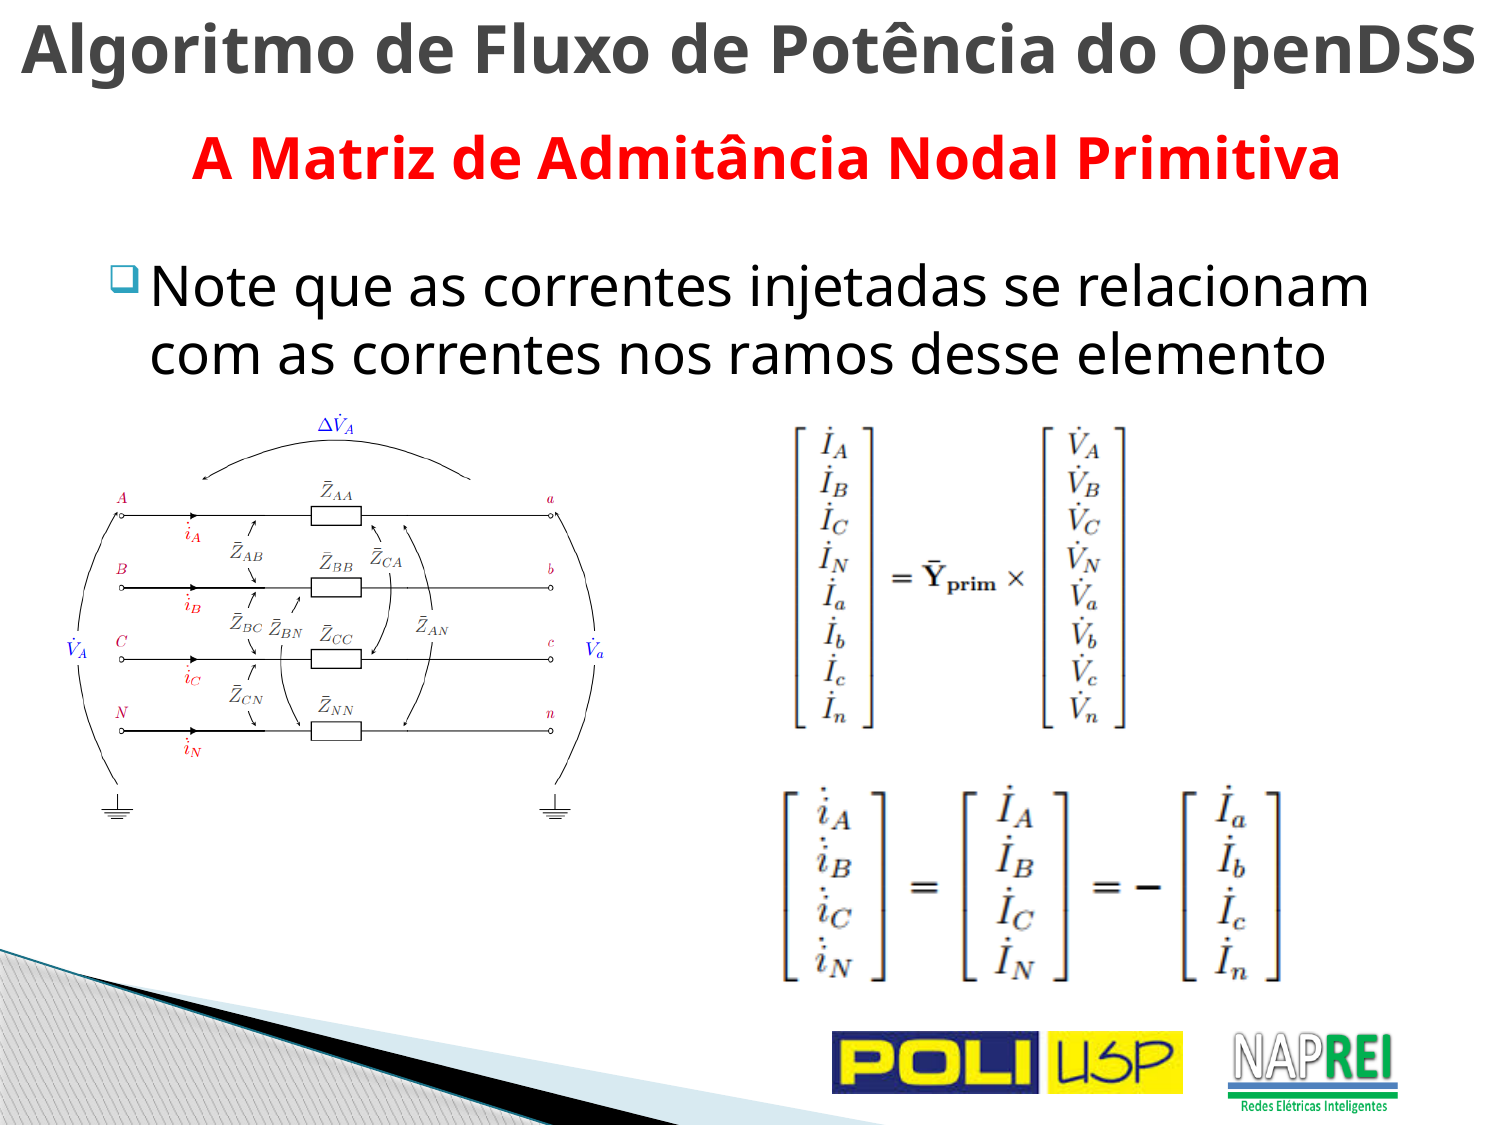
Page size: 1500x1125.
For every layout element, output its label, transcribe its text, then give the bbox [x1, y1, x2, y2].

picture [832, 1031, 1183, 1094]
picture [30, 402, 639, 835]
picture [773, 402, 1137, 745]
text_box A Matriz de Admitância Nodal Primitiva [17, 114, 1500, 199]
text_box Algoritmo de Fluxo de Potência do OpenDSS [0, 0, 1500, 114]
picture [1222, 1031, 1399, 1114]
picture [748, 766, 1303, 998]
list Note que as correntes injetadas se relacionam com as correntes nos ramos desse elemento [75, 243, 1425, 986]
